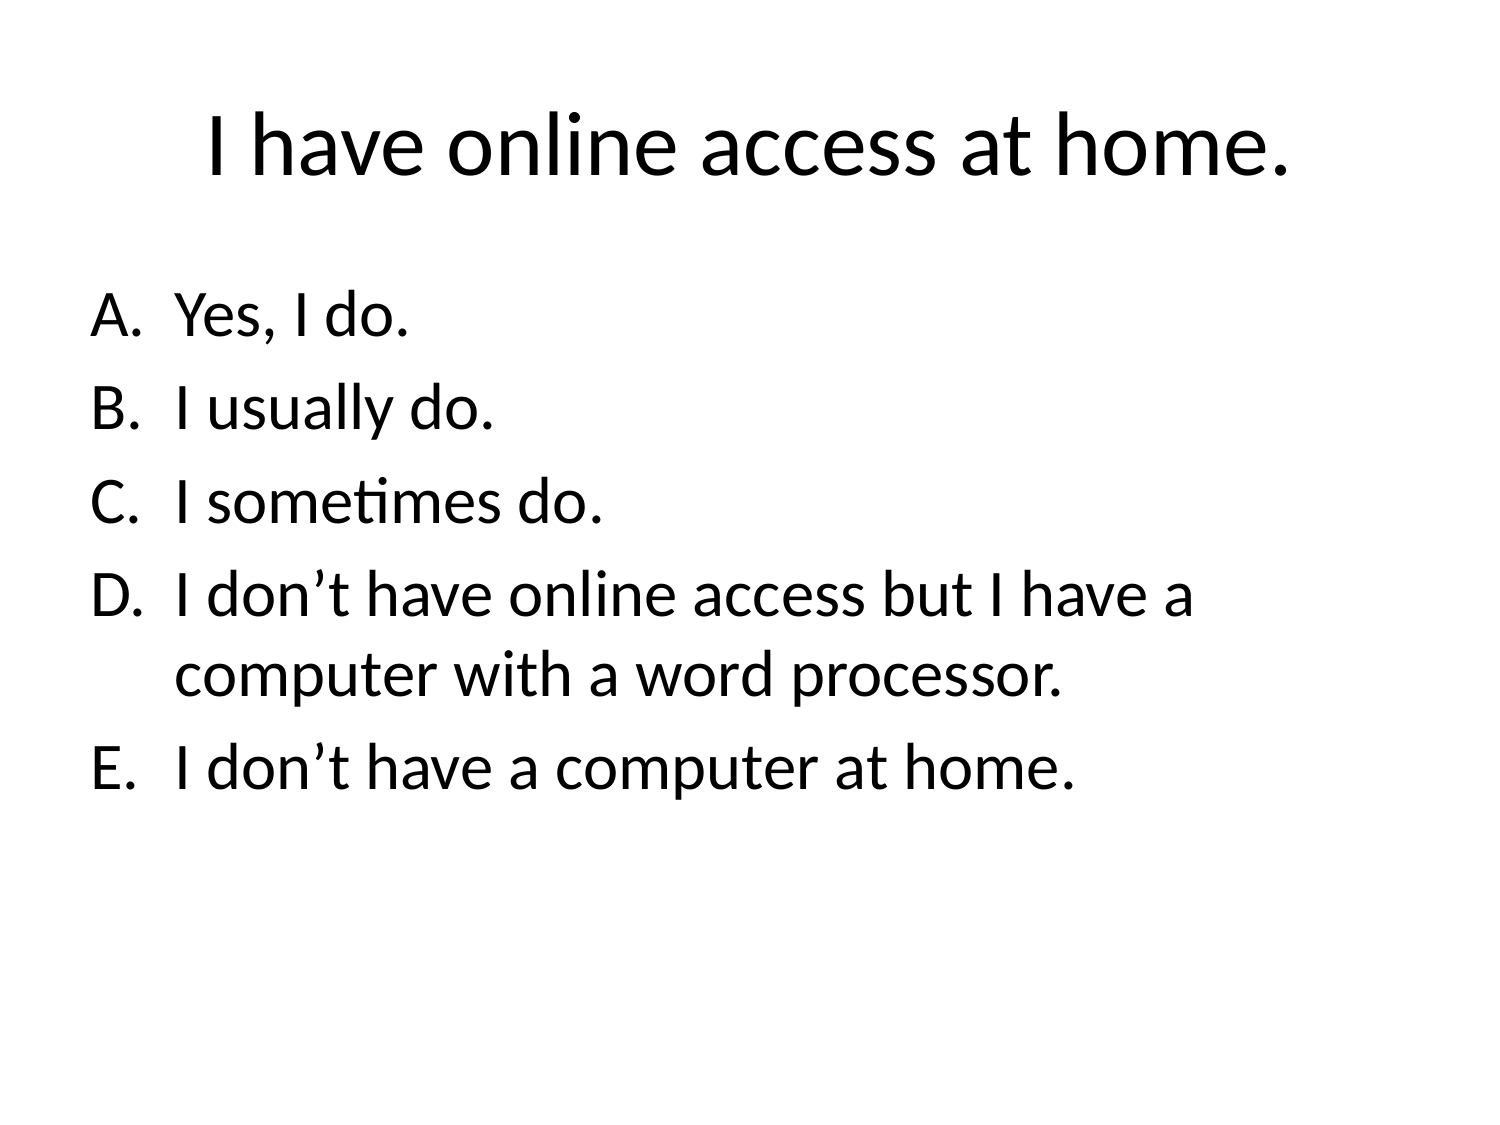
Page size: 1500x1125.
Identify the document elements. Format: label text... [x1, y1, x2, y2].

list Yes, I do. I usually do. I sometimes do. I don’t have online access but I have a computer with a word processor. I don’t have a computer at home. [75, 262, 1425, 1005]
title I have online access at home. [75, 45, 1425, 233]
